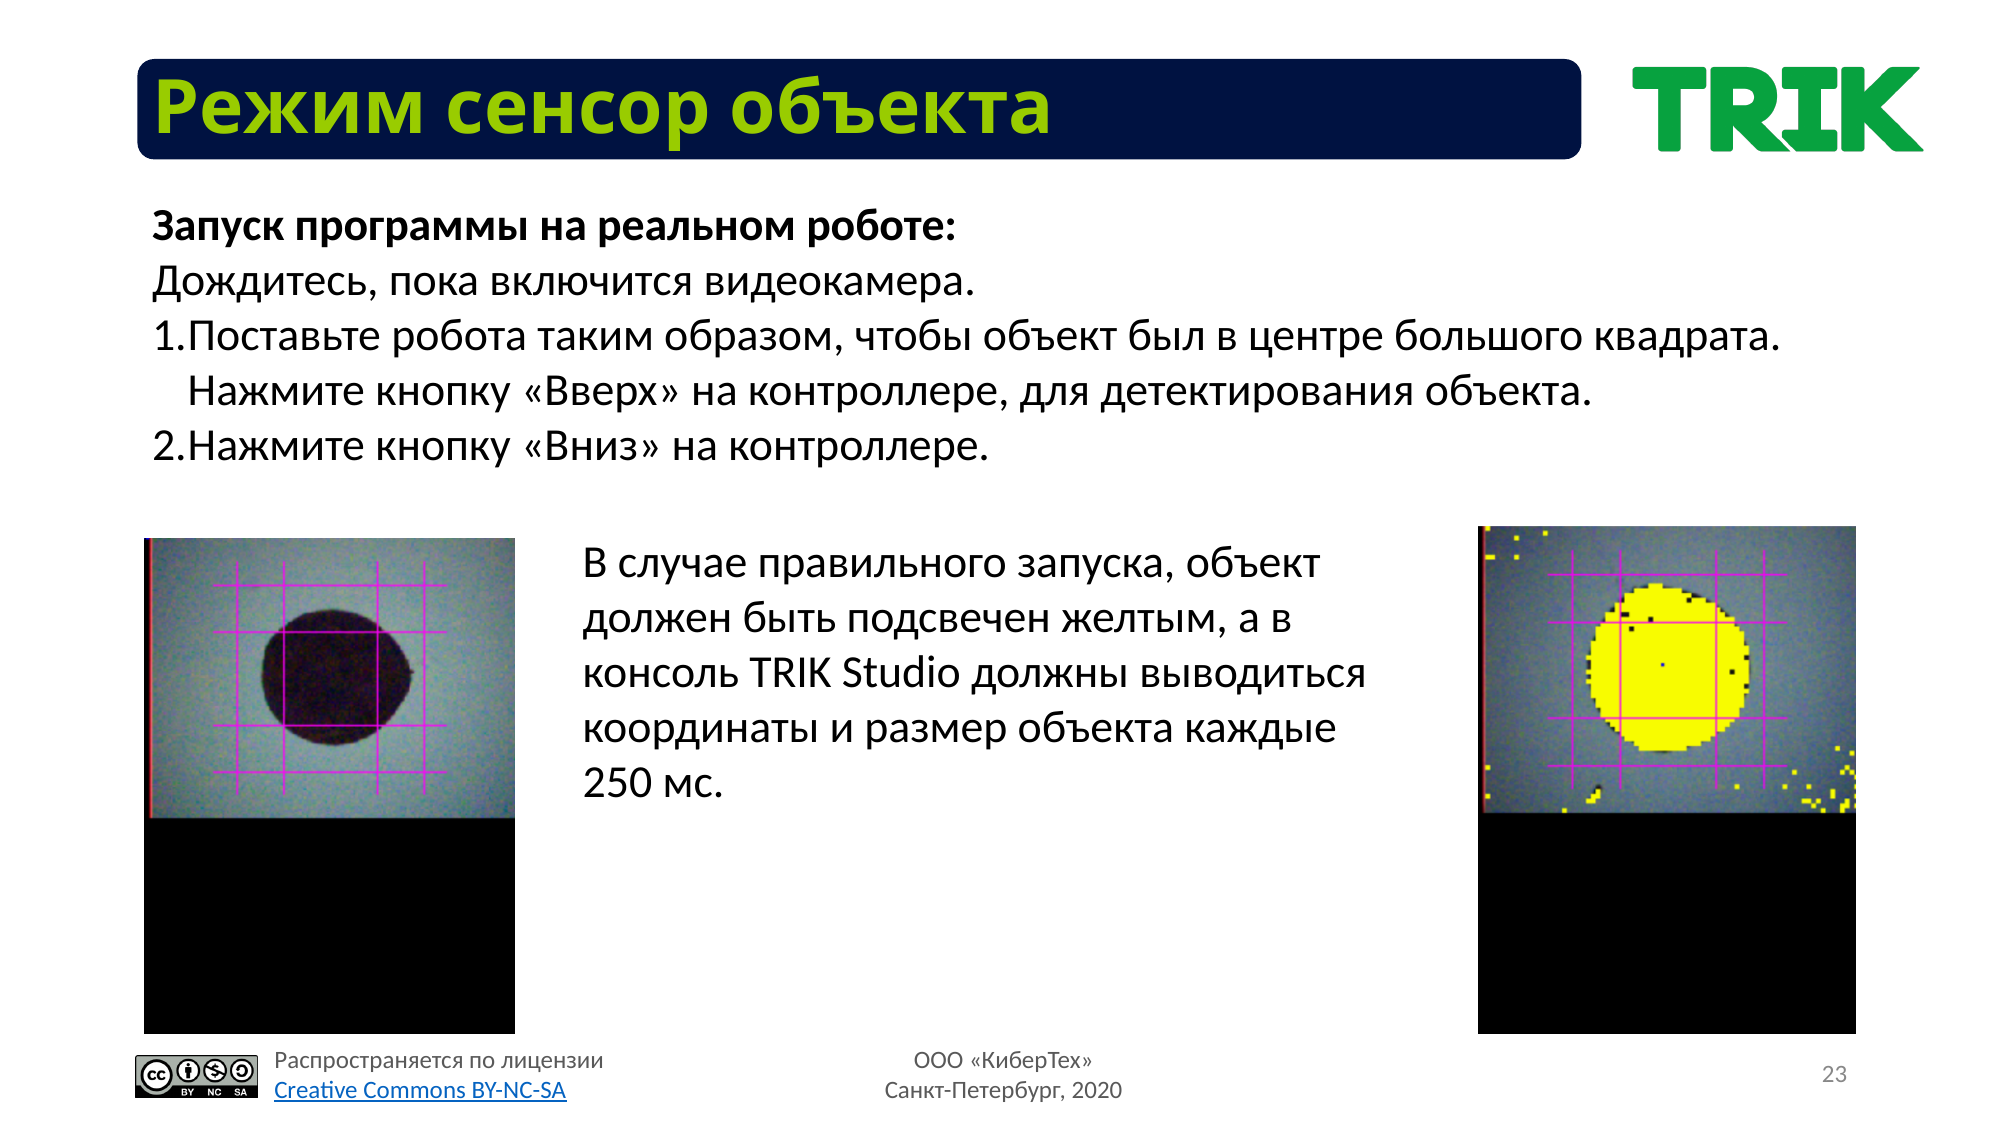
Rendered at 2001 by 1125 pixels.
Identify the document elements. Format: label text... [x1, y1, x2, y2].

picture [144, 538, 515, 1034]
picture [1631, 64, 1924, 154]
picture [1478, 523, 1856, 1034]
title Режим сенсор объекта [137, 61, 1582, 163]
picture [135, 1055, 258, 1098]
text_box В случае правильного запуска, объект должен быть подсвечен желтым, а в консоль TRIK Studio должны выводиться координаты и размер объекта каждые 250 мс. [567, 524, 1413, 864]
text_box Запуск программы на реальном роботе: Дождитесь, пока включится видеокамера. Поставьте робота таким образом, чтобы объект был в центре большого квадрата. Нажмите кнопку «Вверх» на контроллере, для детектирования объекта. Нажмите кнопку «Вниз» на контроллере. [137, 187, 1863, 577]
slide_number 23 [1412, 1042, 1863, 1103]
